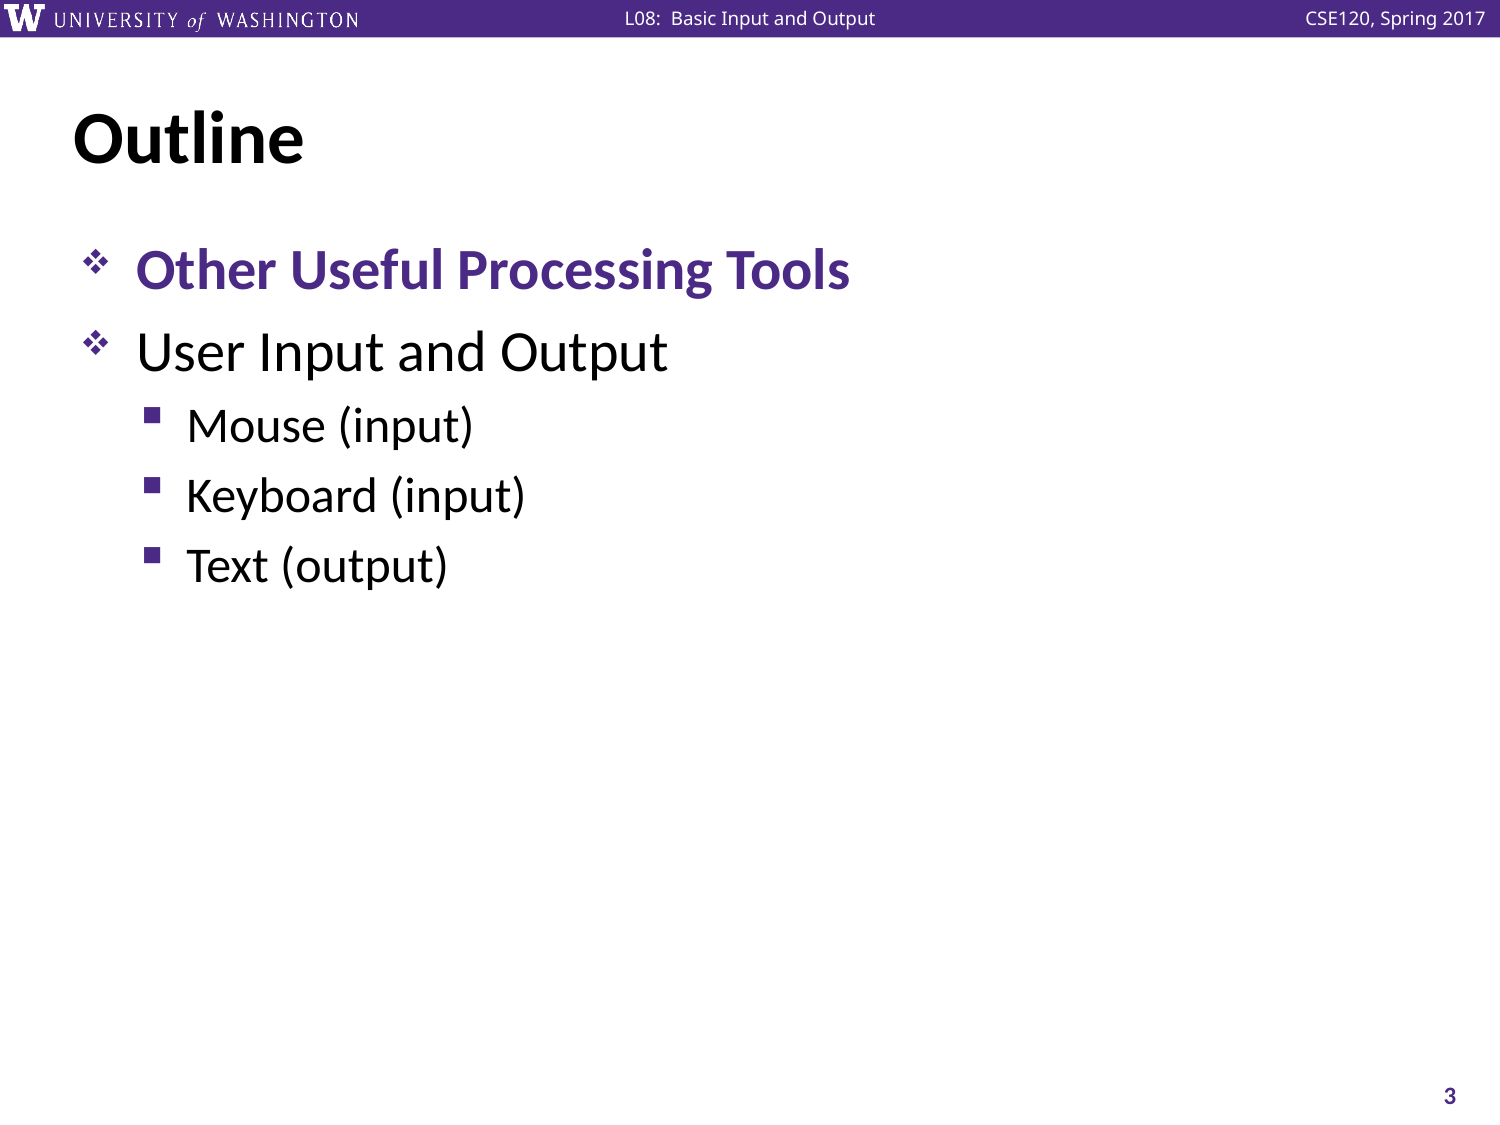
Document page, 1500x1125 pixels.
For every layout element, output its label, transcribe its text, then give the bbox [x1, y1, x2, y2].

slide_number 3 [1400, 1065, 1500, 1125]
list Other Useful Processing Tools User Input and Output Mouse (input) Keyboard (input) Text (output) [64, 223, 1438, 1040]
picture [4, 4, 358, 32]
title Outline [58, 71, 1438, 197]
